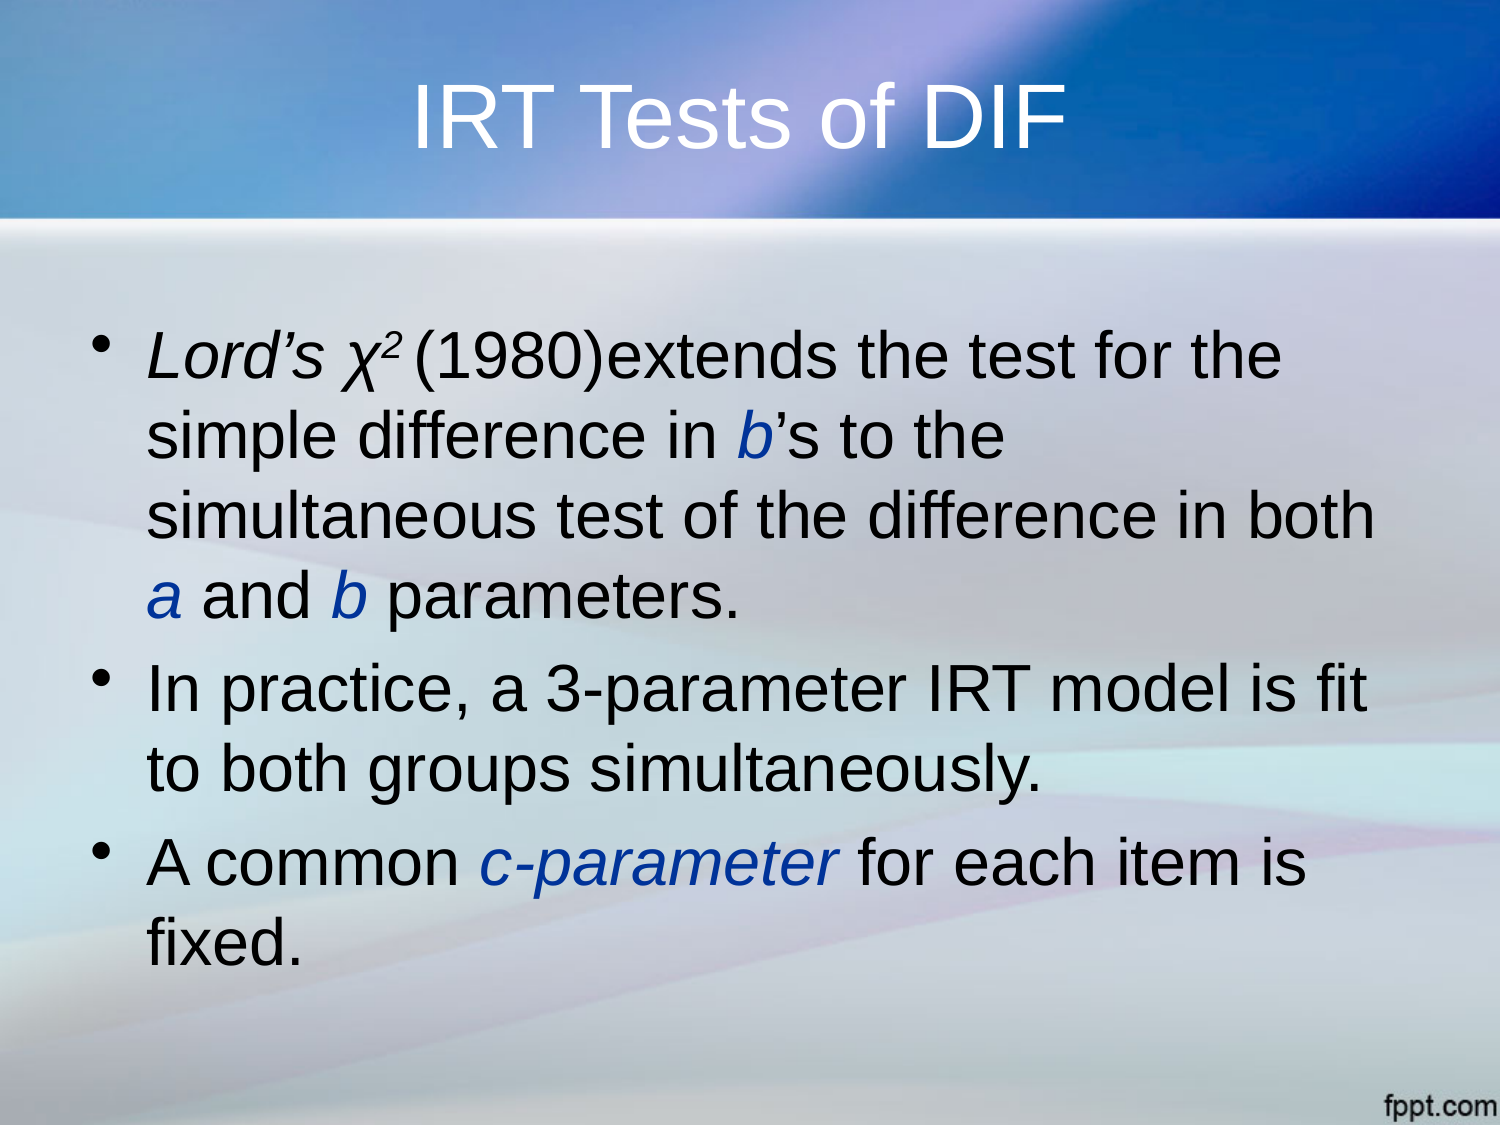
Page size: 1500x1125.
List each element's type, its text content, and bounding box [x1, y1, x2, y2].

picture [0, 0, 1500, 1125]
title IRT Tests of DIF [64, 31, 1415, 192]
list Lord’s χ2 (1980)extends the test for the simple difference in b’s to the simultaneous test of the difference in both a and b parameters. In practice, a 3-parameter IRT model is fit to both groups simultaneously. A common c-parameter for each item is fixed. [75, 304, 1425, 1047]
